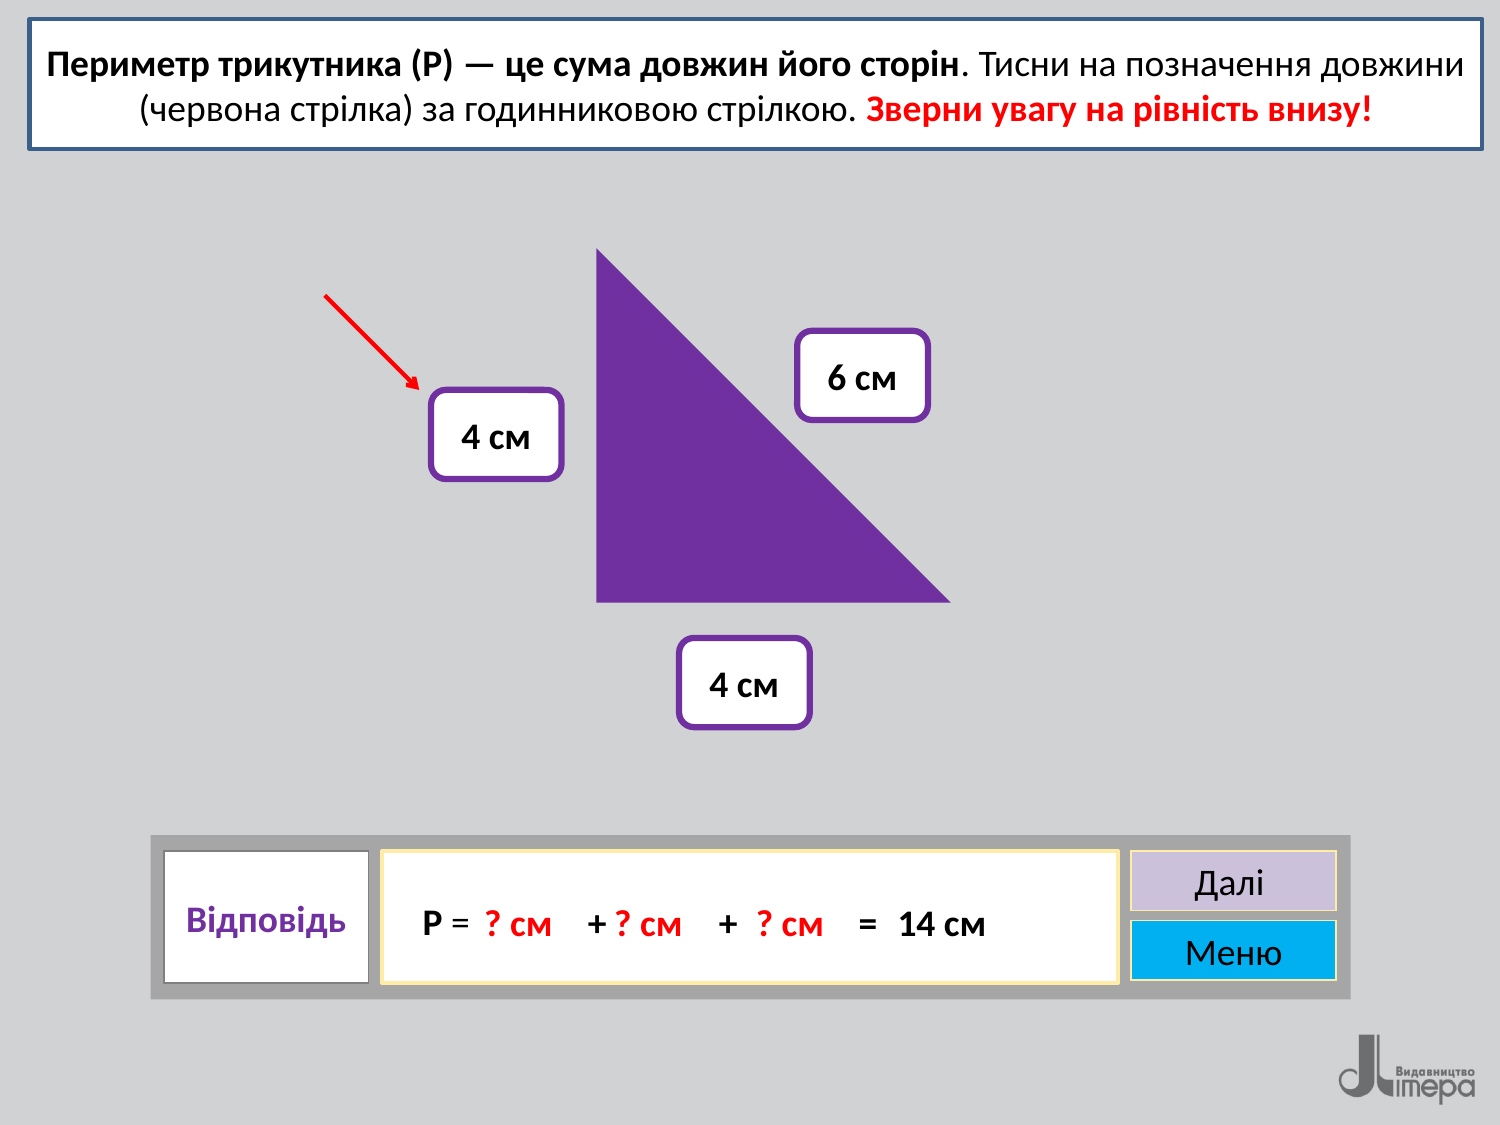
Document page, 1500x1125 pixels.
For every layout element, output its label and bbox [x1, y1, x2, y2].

text_box [324, 295, 420, 391]
picture [0, 0, 1500, 1125]
